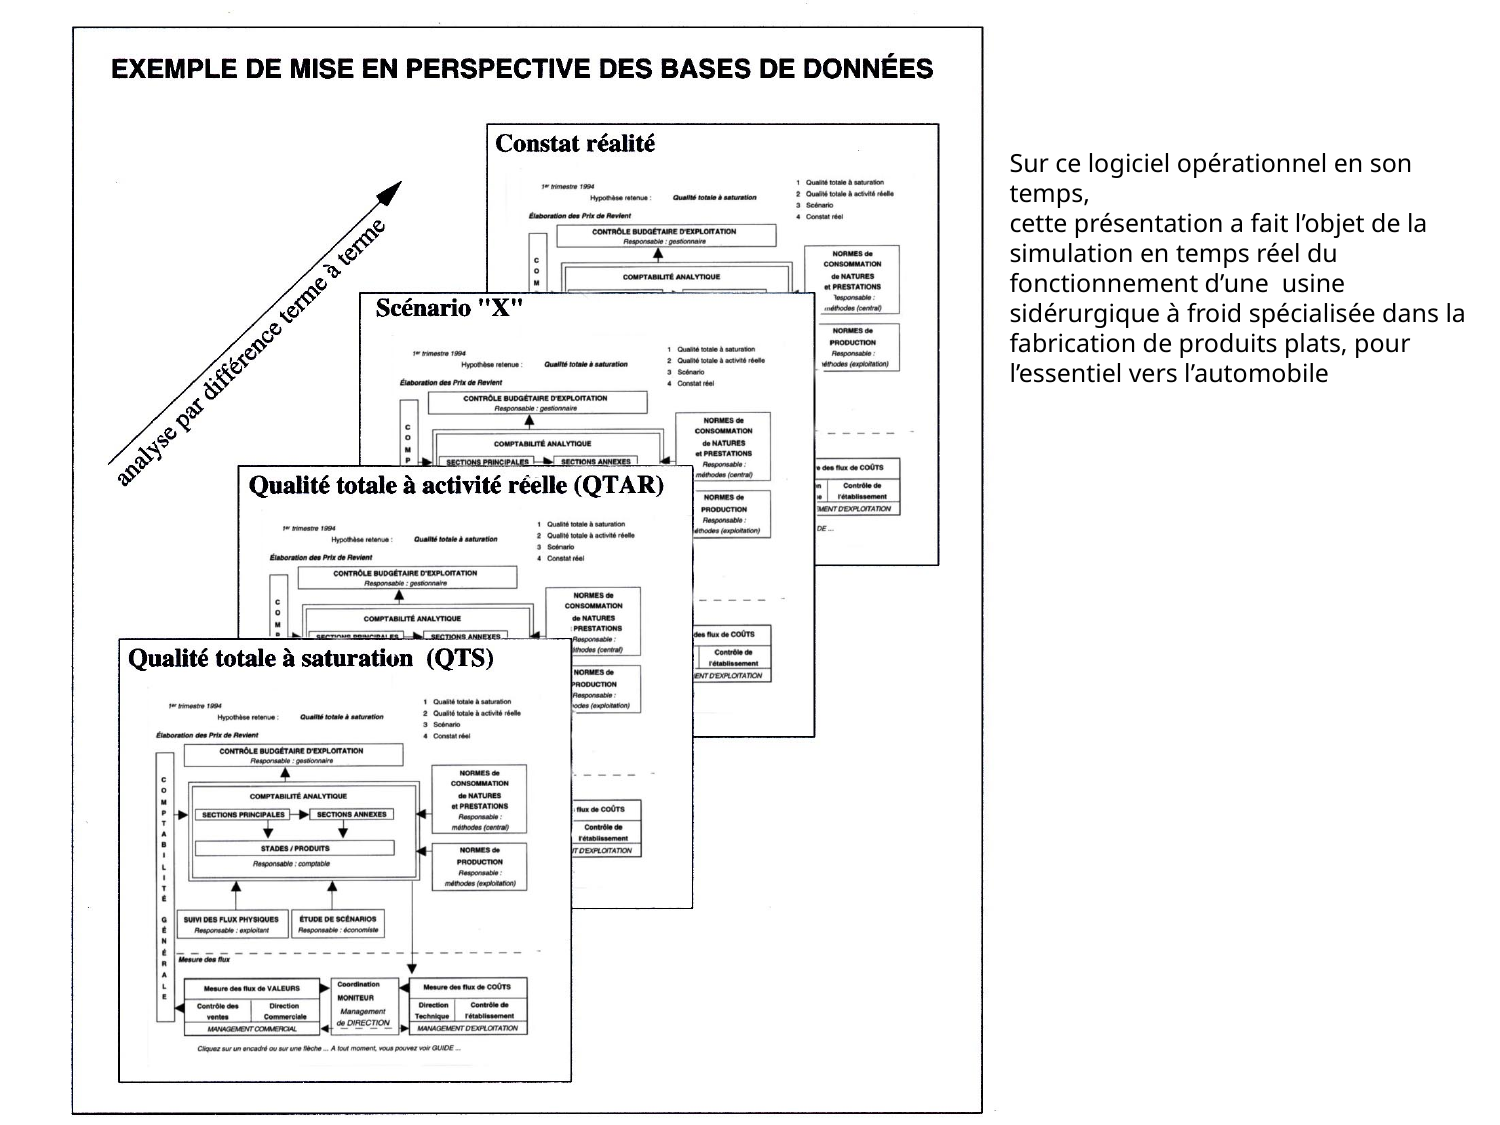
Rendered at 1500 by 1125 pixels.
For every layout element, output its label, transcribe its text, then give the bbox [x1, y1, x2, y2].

text_box Sur ce logiciel opérationnel en son temps, cette présentation a fait l’objet de la simulation en temps réel du fonctionnement d’une usine sidérurgique à froid spécialisée dans la fabrication de produits plats, pour l’essentiel vers l’automobile [1029, 140, 1500, 395]
picture [60, 0, 1024, 1125]
